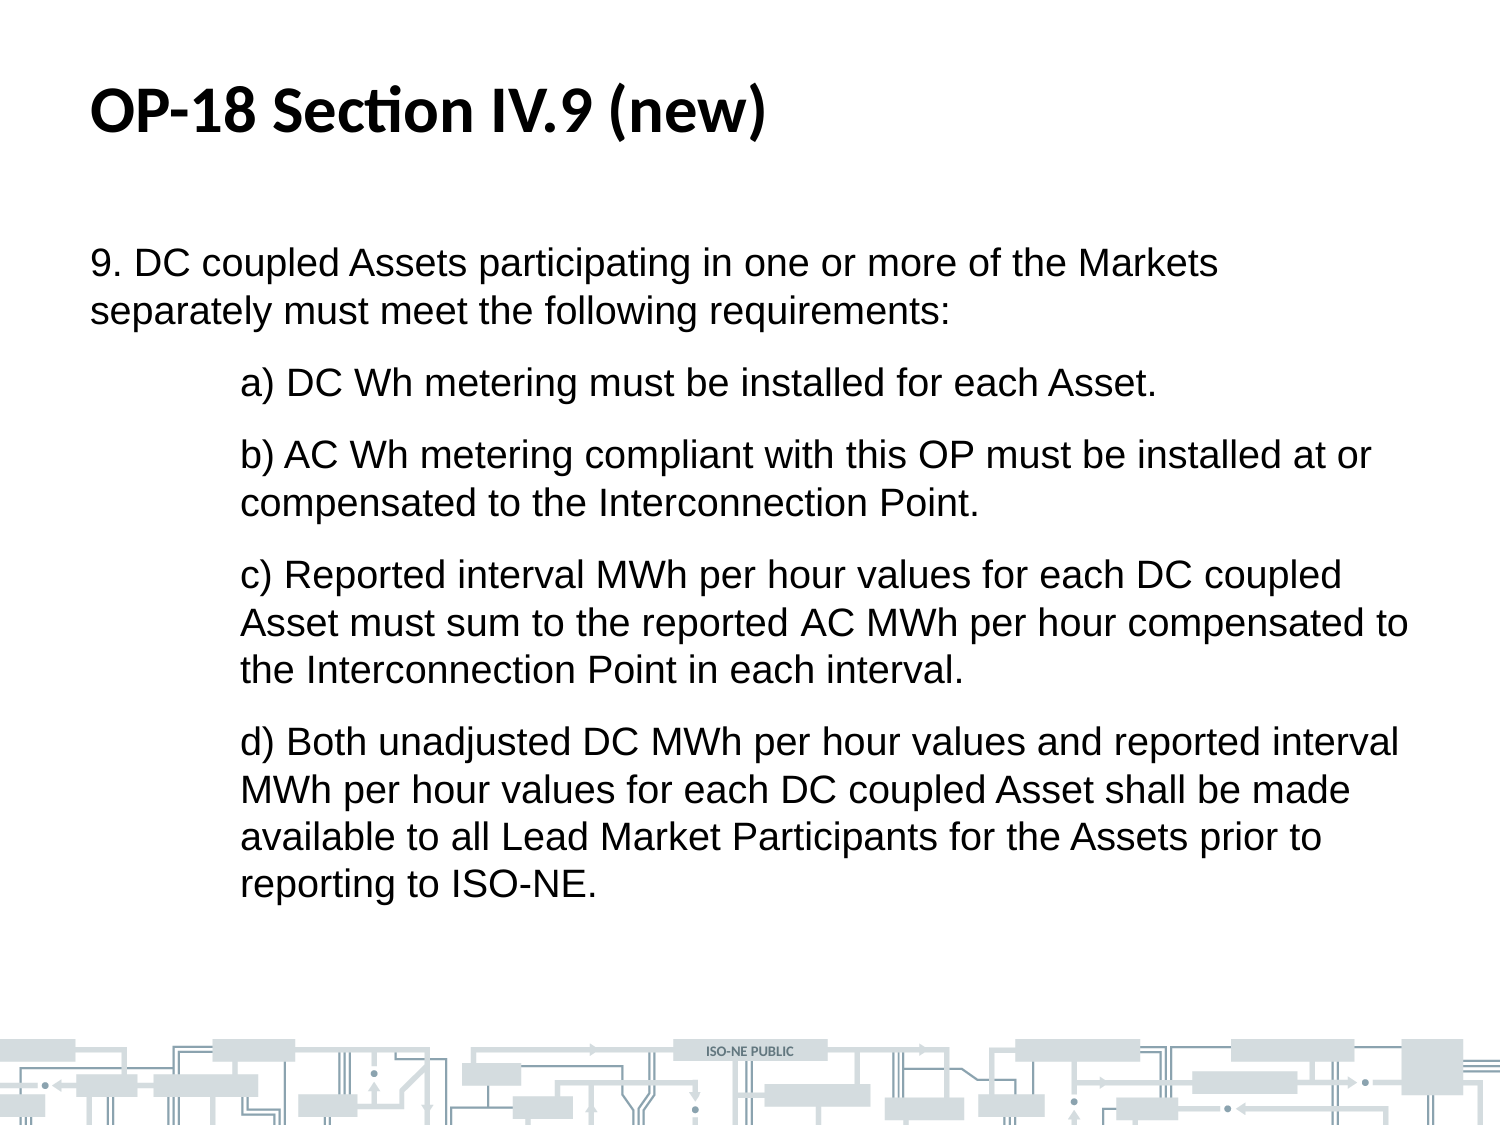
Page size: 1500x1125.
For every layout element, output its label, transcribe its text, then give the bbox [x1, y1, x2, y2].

picture [0, 1031, 1500, 1125]
title OP-18 Section IV.9 (new) [75, 12, 1425, 200]
list 9. DC coupled Assets participating in one or more of the Markets separately must meet the following requirements: a) DC Wh metering must be installed for each Asset. b) AC Wh metering compliant with this OP must be installed at or compensated to the Interconnection Point. c) Reported interval MWh per hour values for each DC coupled Asset must sum to the reported AC MWh per hour compensated to the Interconnection Point in each interval. d) Both unadjusted DC MWh per hour values and reported interval MWh per hour values for each DC coupled Asset shall be made available to all Lead Market Participants for the Assets prior to reporting to ISO-NE. [75, 229, 1425, 1020]
